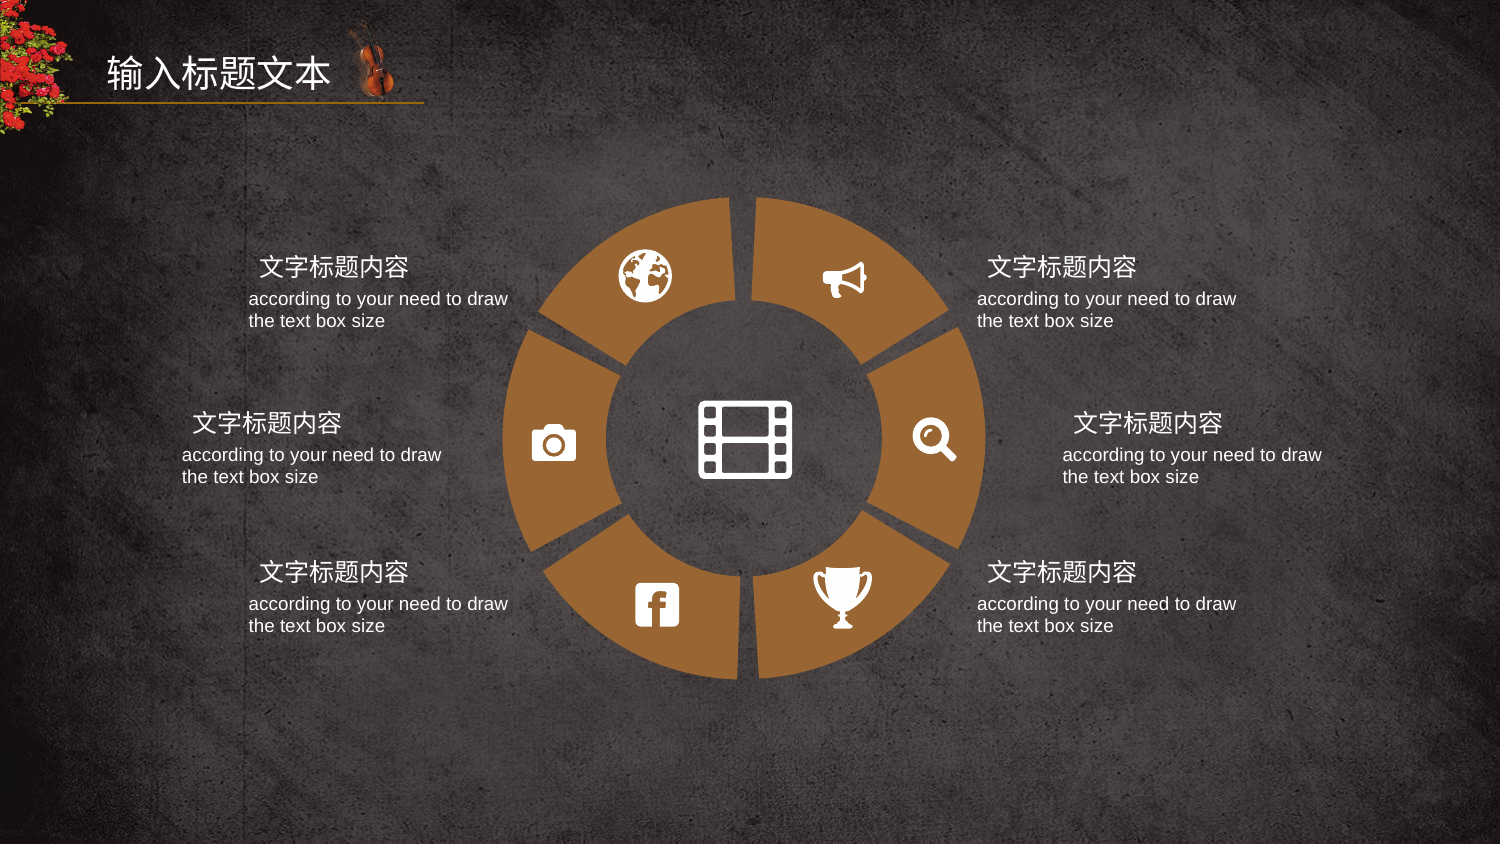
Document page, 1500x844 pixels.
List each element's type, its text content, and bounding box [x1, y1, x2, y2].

picture [0, 0, 1500, 844]
text_box [635, 582, 680, 627]
text_box [618, 249, 672, 303]
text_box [976, 556, 1265, 638]
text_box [976, 250, 1265, 332]
text_box [542, 514, 741, 680]
text_box 输入标题文本 [92, 42, 324, 102]
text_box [180, 407, 470, 489]
text_box [866, 326, 986, 550]
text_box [1061, 407, 1350, 489]
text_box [247, 250, 536, 332]
text_box [912, 417, 957, 462]
text_box [531, 424, 576, 461]
text_box [698, 400, 793, 479]
text_box [752, 510, 951, 679]
text_box [542, 197, 736, 366]
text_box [247, 556, 536, 638]
text_box [751, 197, 949, 365]
text_box [502, 335, 622, 552]
text_box [813, 566, 872, 629]
text_box [822, 261, 867, 299]
